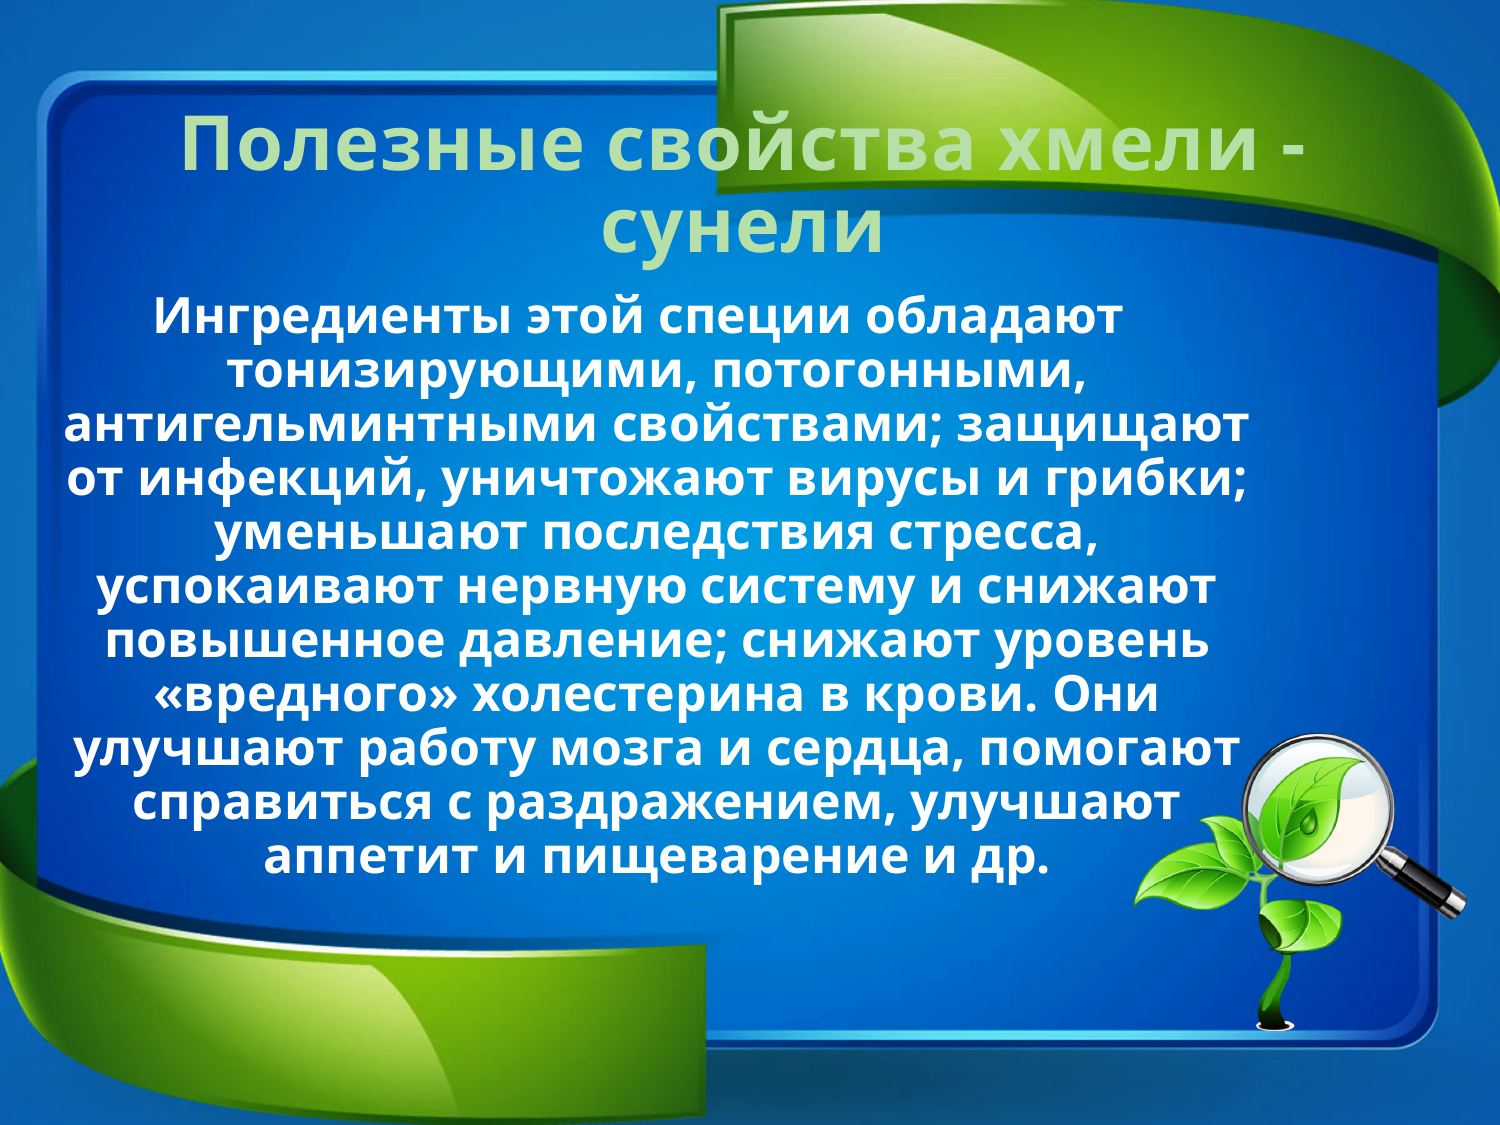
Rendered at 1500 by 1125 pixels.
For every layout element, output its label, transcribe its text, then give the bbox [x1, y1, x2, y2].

title Полезные свойства хмели - сунели [47, 96, 1440, 278]
picture [0, 0, 1500, 1125]
list Ингредиенты этой специи обладают тонизирующими, потогонными, антигельминтными свойствами; защищают от инфекций, уничтожают вирусы и грибки; уменьшают последствия стресса, успокаивают нервную систему и снижают повышенное давление; снижают уровень «вредного» холестерина в крови. Они улучшают работу мозга и сердца, помогают справиться с раздражением, улучшают аппетит и пищеварение и др. [0, 282, 1278, 919]
